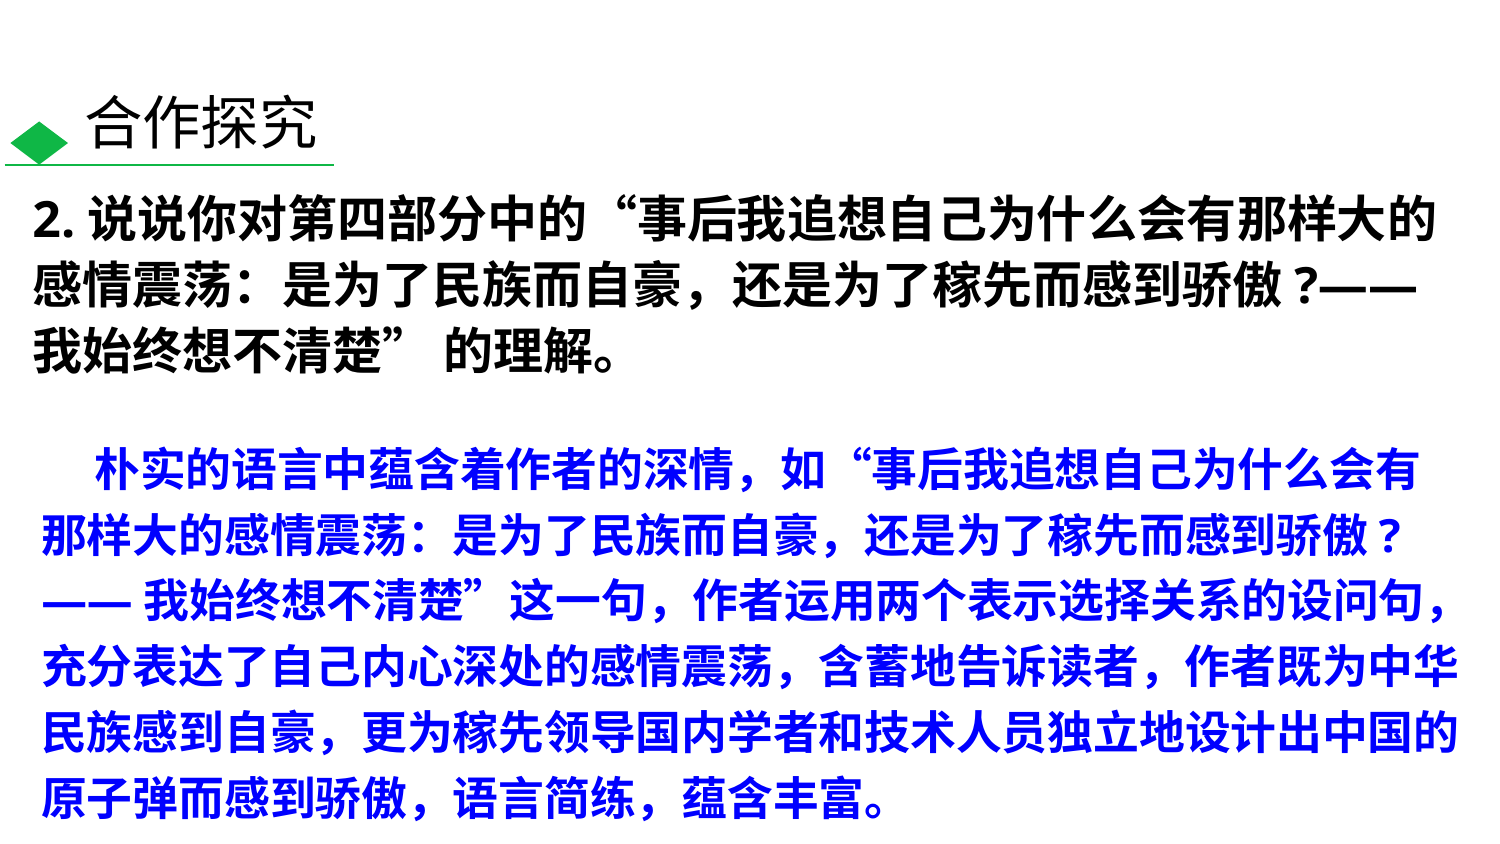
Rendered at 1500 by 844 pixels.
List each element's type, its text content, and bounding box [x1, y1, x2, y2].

text_box 朴实的语言中蕴含着作者的深情，如“事后我追想自己为什么会有那样大的感情震荡：是为了民族而自豪，还是为了稼先而感到骄傲?——我始终想不清楚”这一句，作者运用两个表示选择关系的设问句，充分表达了自己内心深处的感情震荡，含蓄地告诉读者，作者既为中华民族感到自豪，更为稼先领导国内学者和技术人员独立地设计出中国的原子弹而感到骄傲，语言简练，蕴含丰富。 [26, 421, 1480, 833]
text_box 2.说说你对第四部分中的“事后我追想自己为什么会有那样大的感情震荡：是为了民族而自豪，还是为了稼先而感到骄傲?——我始终想不清楚” 的理解。 [17, 173, 1489, 387]
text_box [4, 79, 334, 165]
